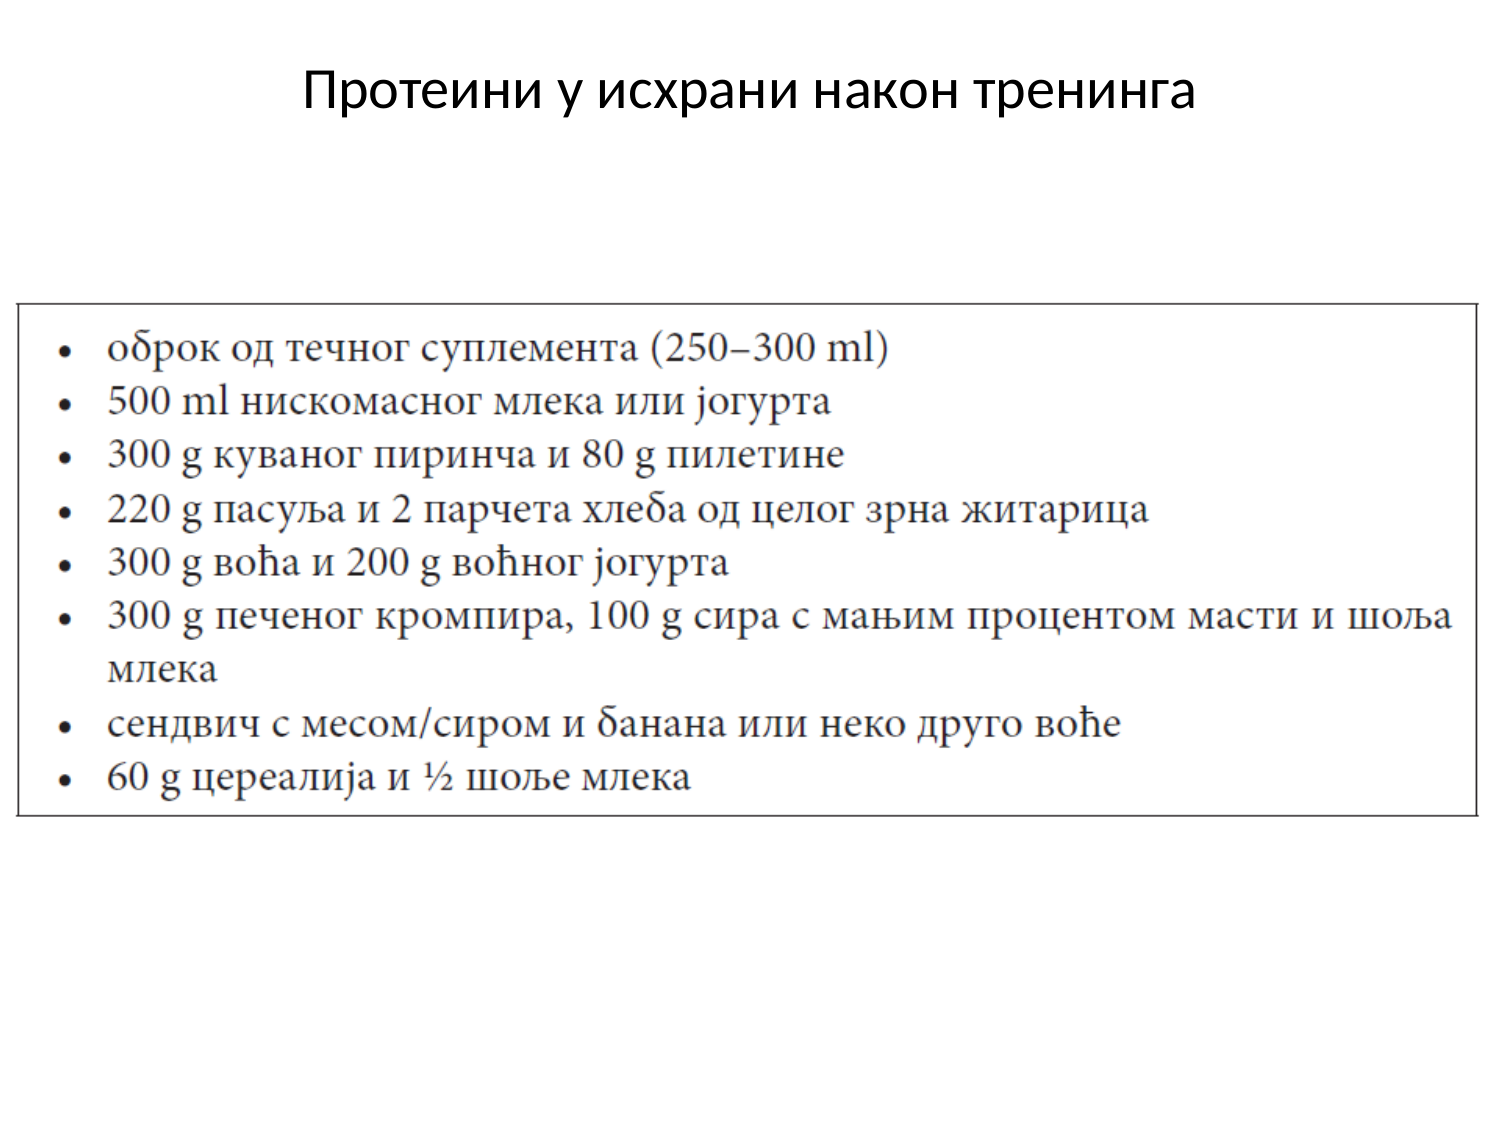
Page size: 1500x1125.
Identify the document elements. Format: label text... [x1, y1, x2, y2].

picture [9, 294, 1490, 831]
title Протеини у исхрани након тренинга [0, 44, 1500, 126]
